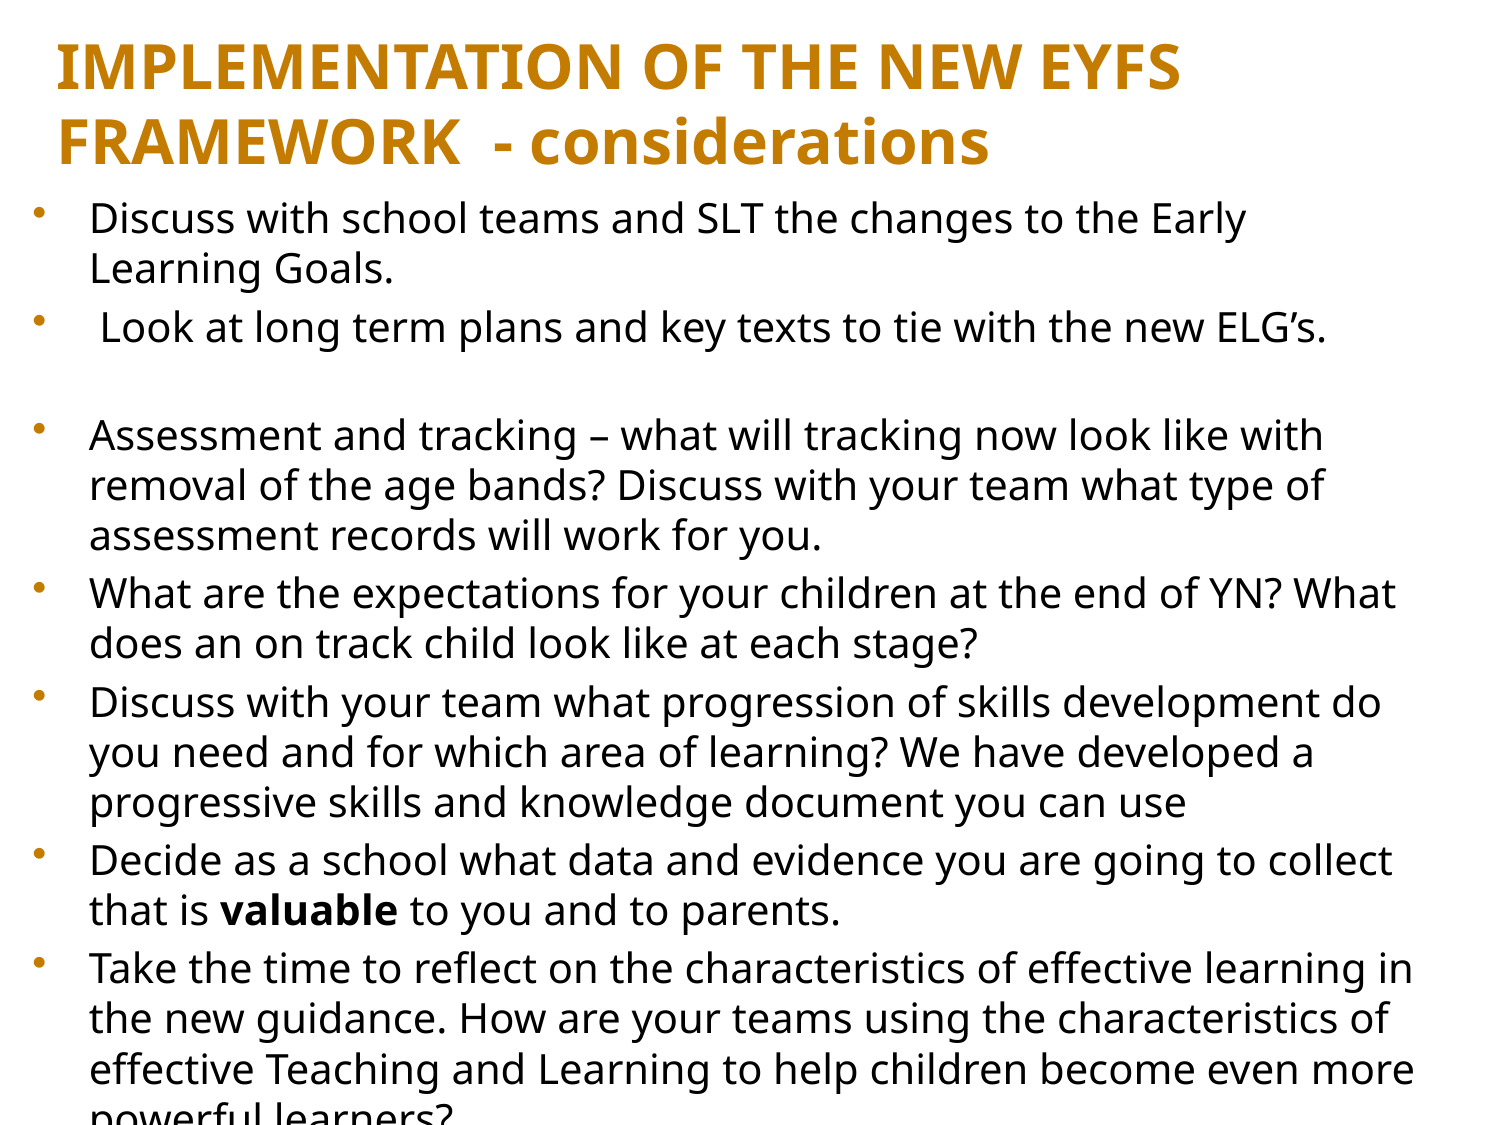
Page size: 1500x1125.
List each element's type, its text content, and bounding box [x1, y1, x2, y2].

list Discuss with school teams and SLT the changes to the Early Learning Goals. Look at long term plans and key texts to tie with the new ELG’s. Assessment and tracking – what will tracking now look like with removal of the age bands? Discuss with your team what type of assessment records will work for you. What are the expectations for your children at the end of YN? What does an on track child look like at each stage? Discuss with your team what progression of skills development do you need and for which area of learning? We have developed a progressive skills and knowledge document you can use Decide as a school what data and evidence you are going to collect that is valuable to you and to parents. Take the time to reflect on the characteristics of effective learning in the new guidance. How are your teams using the characteristics of effective Teaching and Learning to help children become even more powerful learners? [17, 184, 1440, 698]
title IMPLEMENTATION OF THE NEW EYFS FRAMEWORK - considerations [41, 31, 1471, 173]
